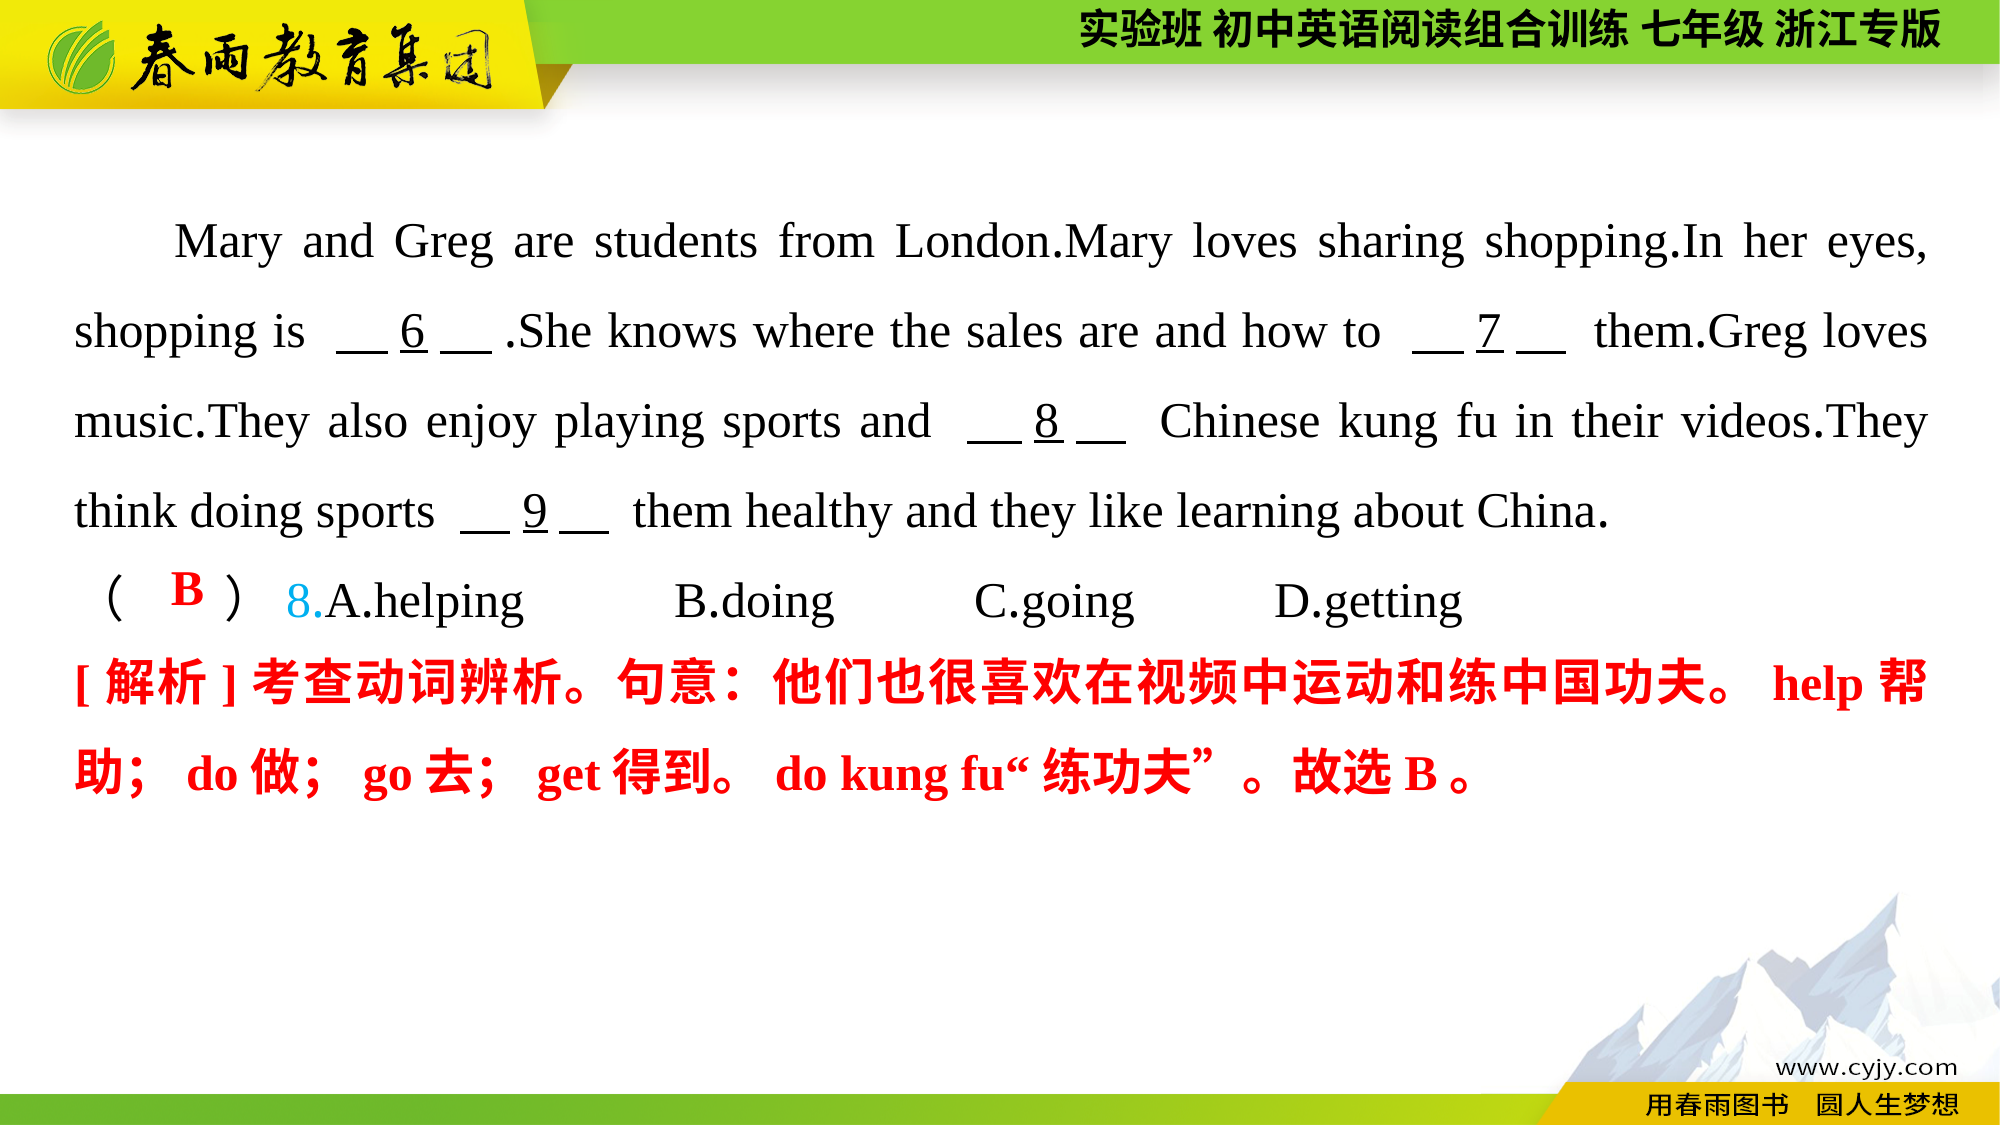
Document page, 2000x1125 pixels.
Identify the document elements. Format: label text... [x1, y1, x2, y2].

text_box [解析]考查动词辨析。句意：他们也很喜欢在视频中运动和练中国功夫。help帮助；do做；go去；get得到。do kung fu“练功夫”。故选B。 [59, 613, 1944, 809]
list Mary and Greg are students from London.Mary loves sharing shopping.In her eyes, shopping is 6 .She knows where the sales are and how to 7 them.Greg loves music.They also enjoy playing sports and 8 Chinese kung fu in their videos.They think doing sports 9 them healthy and they like learning about China. （ ）8.A.helping B.doing C.going D.getting [59, 169, 1944, 613]
text_box B [156, 548, 219, 613]
picture [0, 0, 2000, 1125]
